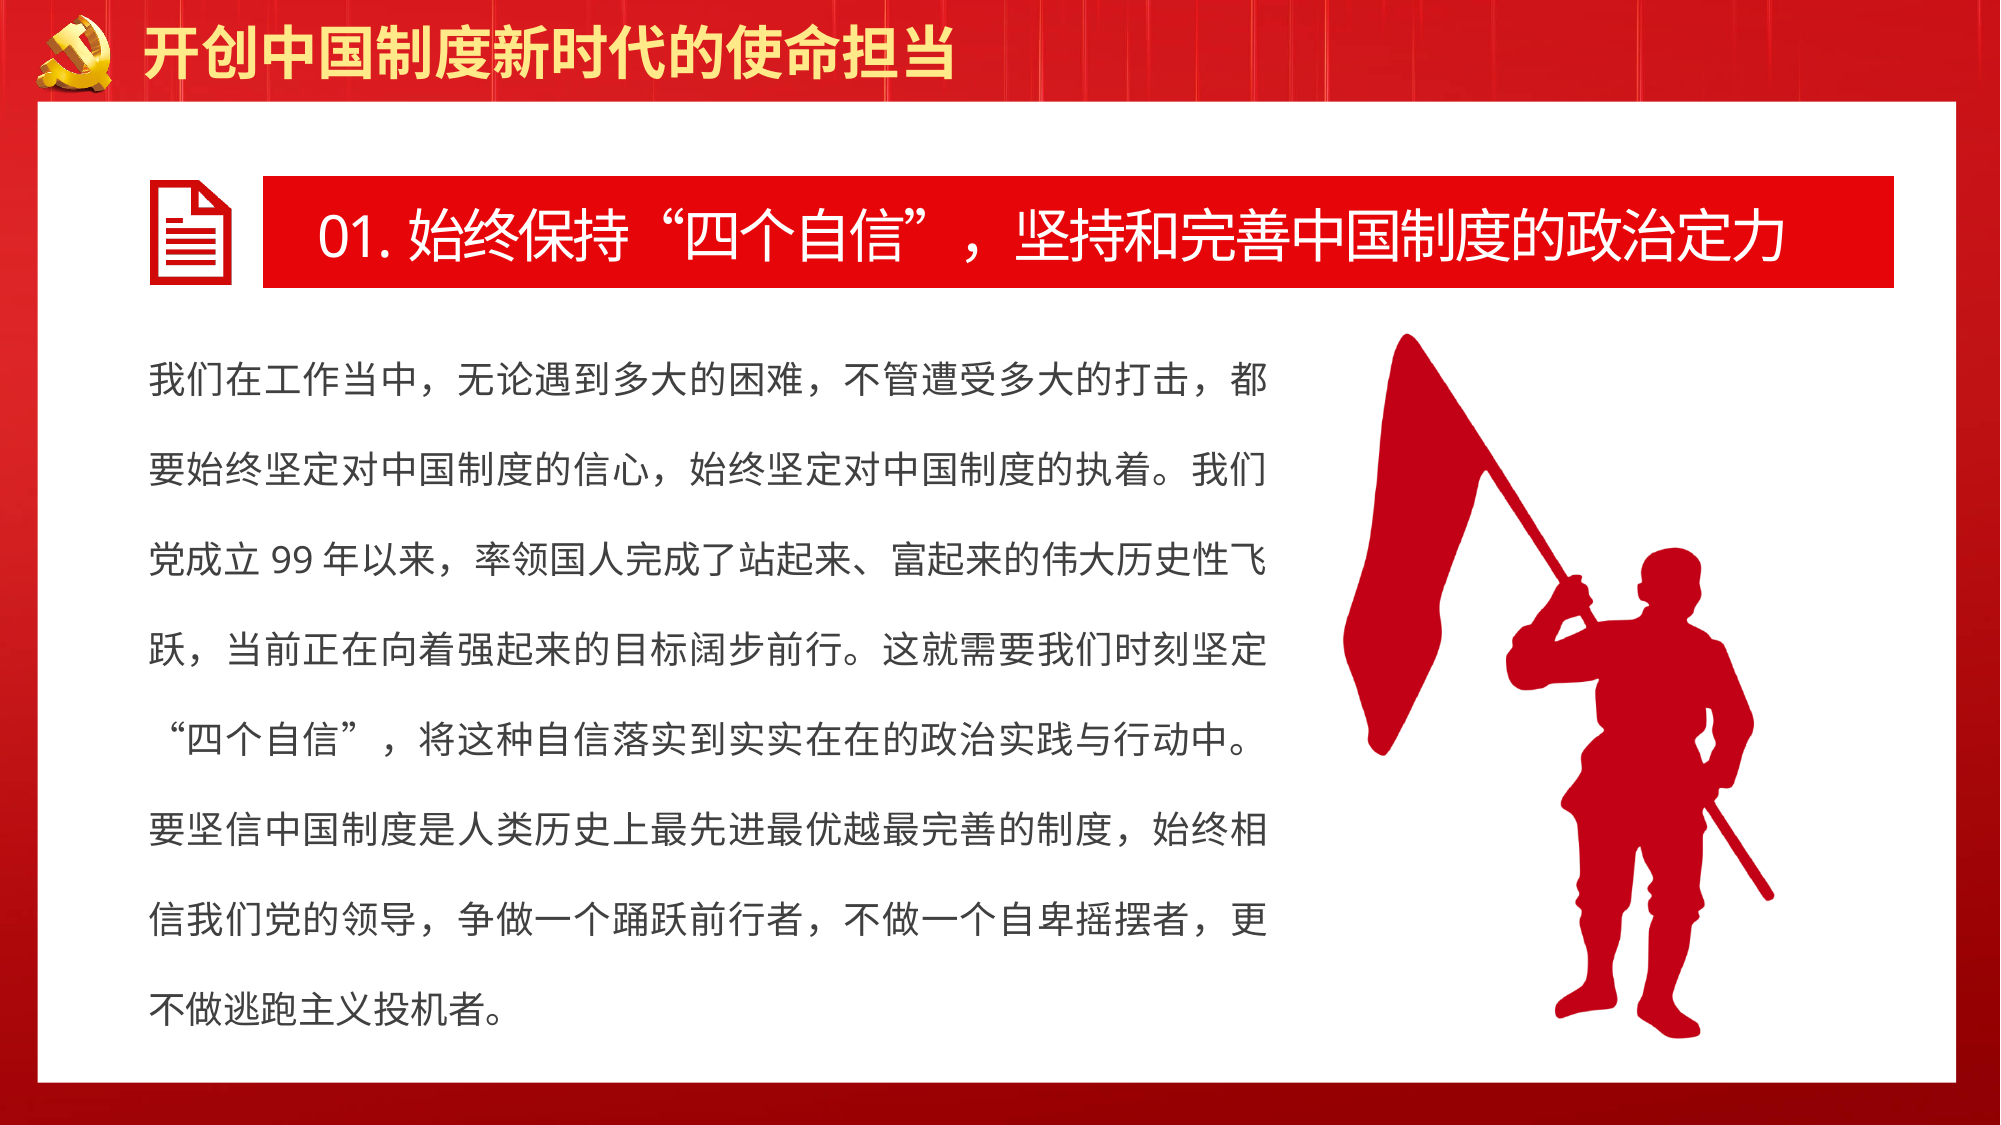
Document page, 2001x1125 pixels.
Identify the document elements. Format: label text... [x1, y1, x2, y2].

text_box 开创中国制度新时代的使命担当 [128, 8, 1007, 94]
text_box 我们在工作当中，无论遇到多大的困难，不管遭受多大的打击，都要始终坚定对中国制度的信心，始终坚定对中国制度的执着。我们党成立99年以来，率领国人完成了站起来、富起来的伟大历史性飞跃，当前正在向着强起来的目标阔步前行。这就需要我们时刻坚定“四个自信”，将这种自信落实到实实在在的政治实践与行动中。要坚信中国制度是人类历史上最先进最优越最完善的制度，始终相信我们党的领导，争做一个踊跃前行者，不做一个自卑摇摆者，更不做逃跑主义投机者。 [128, 301, 1168, 1041]
picture [0, 0, 2000, 1125]
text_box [128, 169, 1893, 295]
